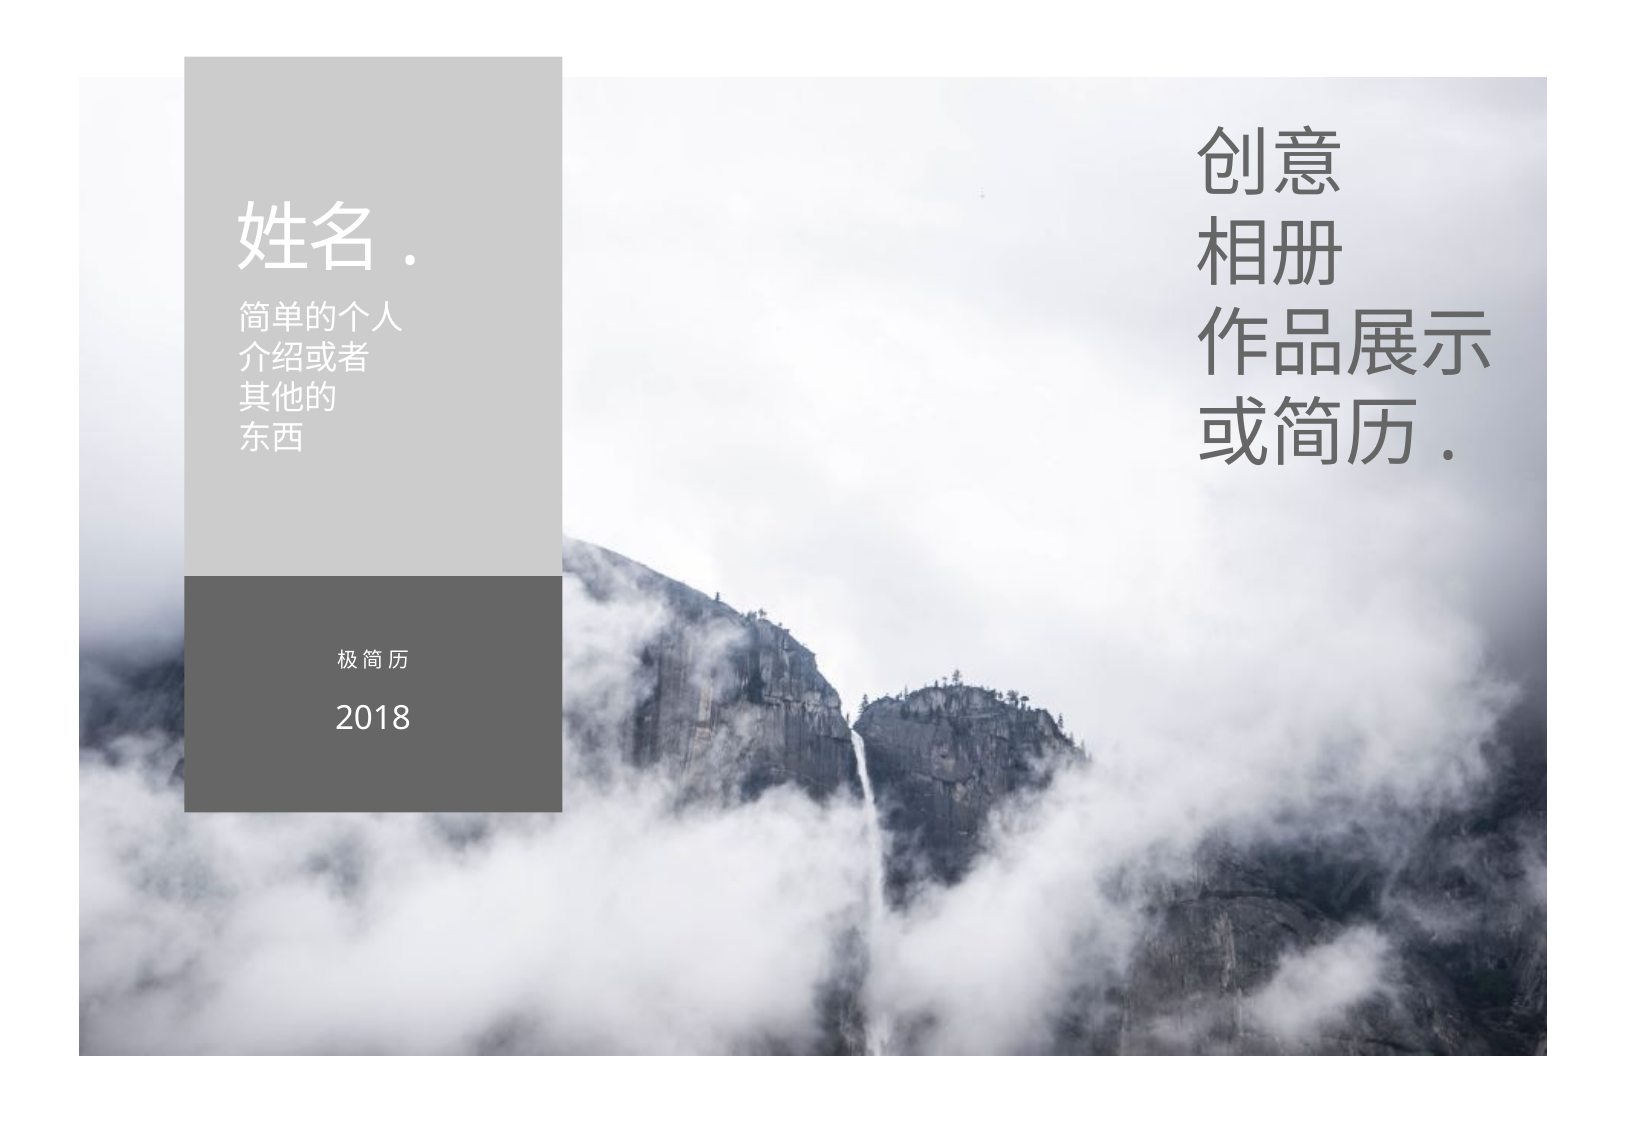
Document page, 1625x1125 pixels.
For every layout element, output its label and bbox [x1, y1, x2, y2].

text_box [184, 56, 563, 77]
picture [79, 77, 1547, 1056]
